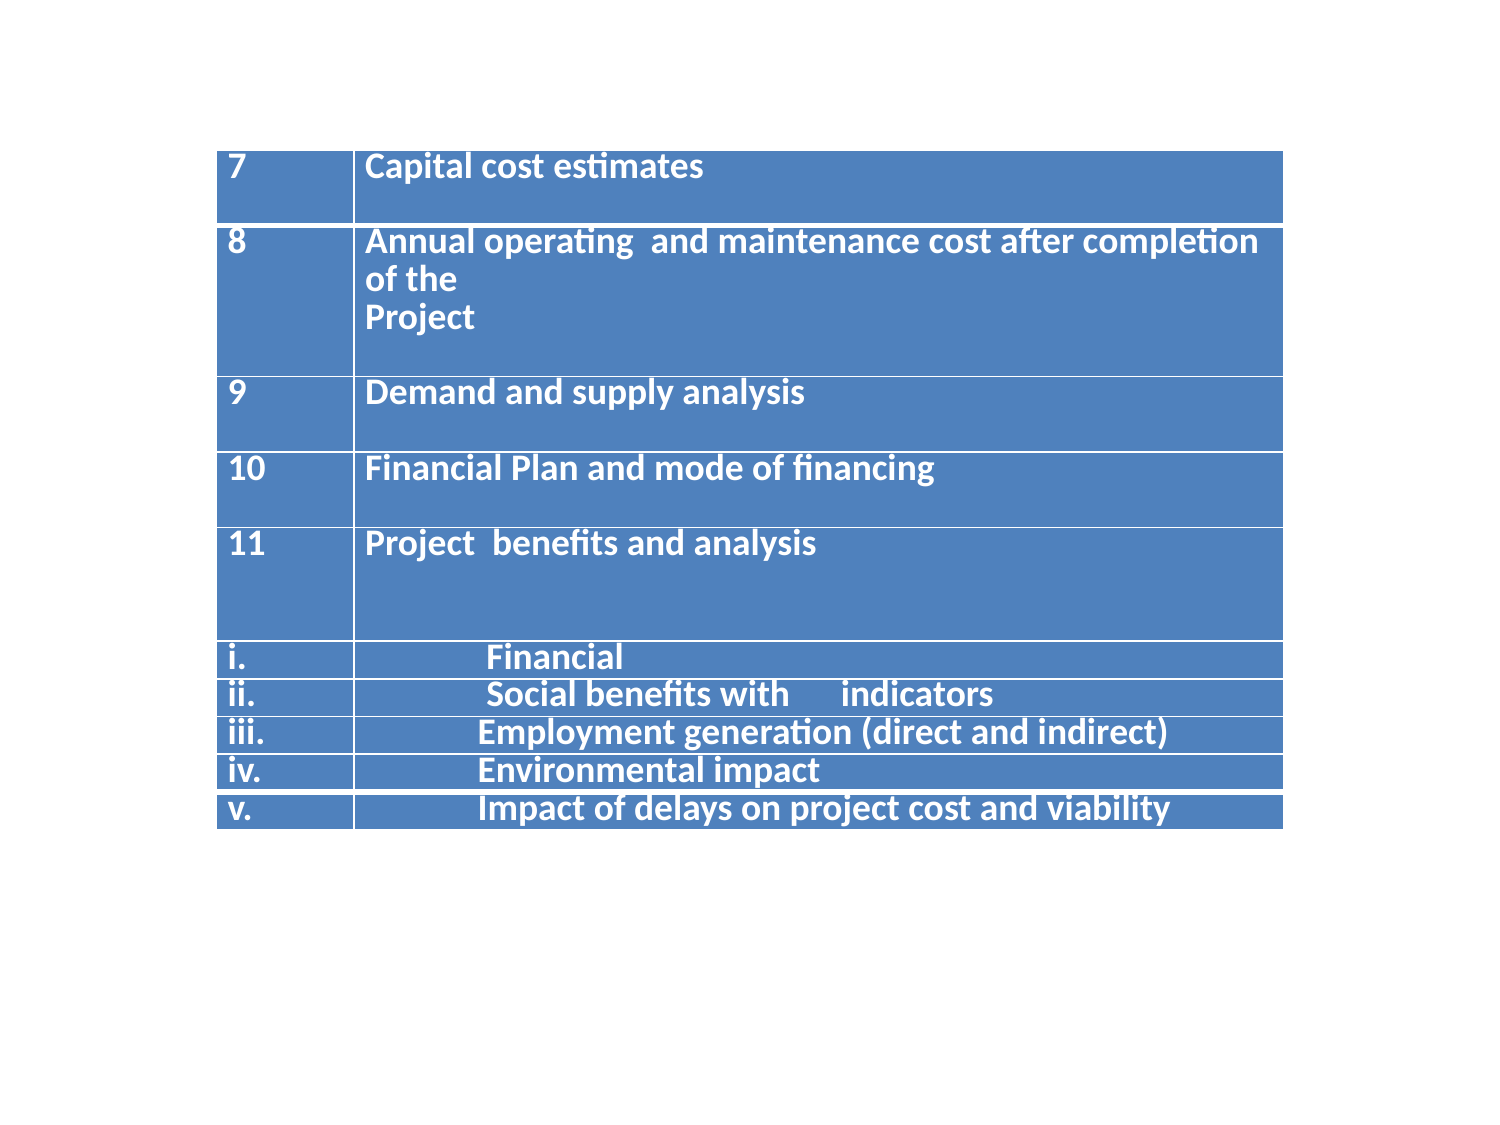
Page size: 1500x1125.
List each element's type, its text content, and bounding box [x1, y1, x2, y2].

table_cell i. [217, 642, 353, 678]
table_cell 8 [217, 228, 353, 376]
table_cell Social benefits with indicators [355, 680, 1283, 716]
table_cell Project benefits and analysis [355, 528, 1283, 640]
table_cell Annual operating and maintenance cost after completion of the Project [355, 228, 1283, 376]
table_cell 9 [217, 377, 353, 451]
table_cell ii. [217, 680, 353, 716]
table_cell 10 [217, 453, 353, 527]
table_header 7 [217, 151, 353, 223]
table_cell iv. [217, 755, 353, 789]
table_cell Environmental impact [355, 755, 1283, 789]
table_cell v. [217, 795, 353, 829]
table_cell Financial Plan and mode of financing [355, 453, 1283, 527]
table_cell Financial [355, 642, 1283, 678]
table_cell 11 [217, 528, 353, 640]
table_cell Impact of delays on project cost and viability [355, 795, 1283, 829]
table_cell Demand and supply analysis [355, 377, 1283, 451]
table_cell iii. [217, 717, 353, 753]
table_cell Employment generation (direct and indirect) [355, 717, 1283, 753]
table_header Capital cost estimates [355, 151, 1283, 223]
